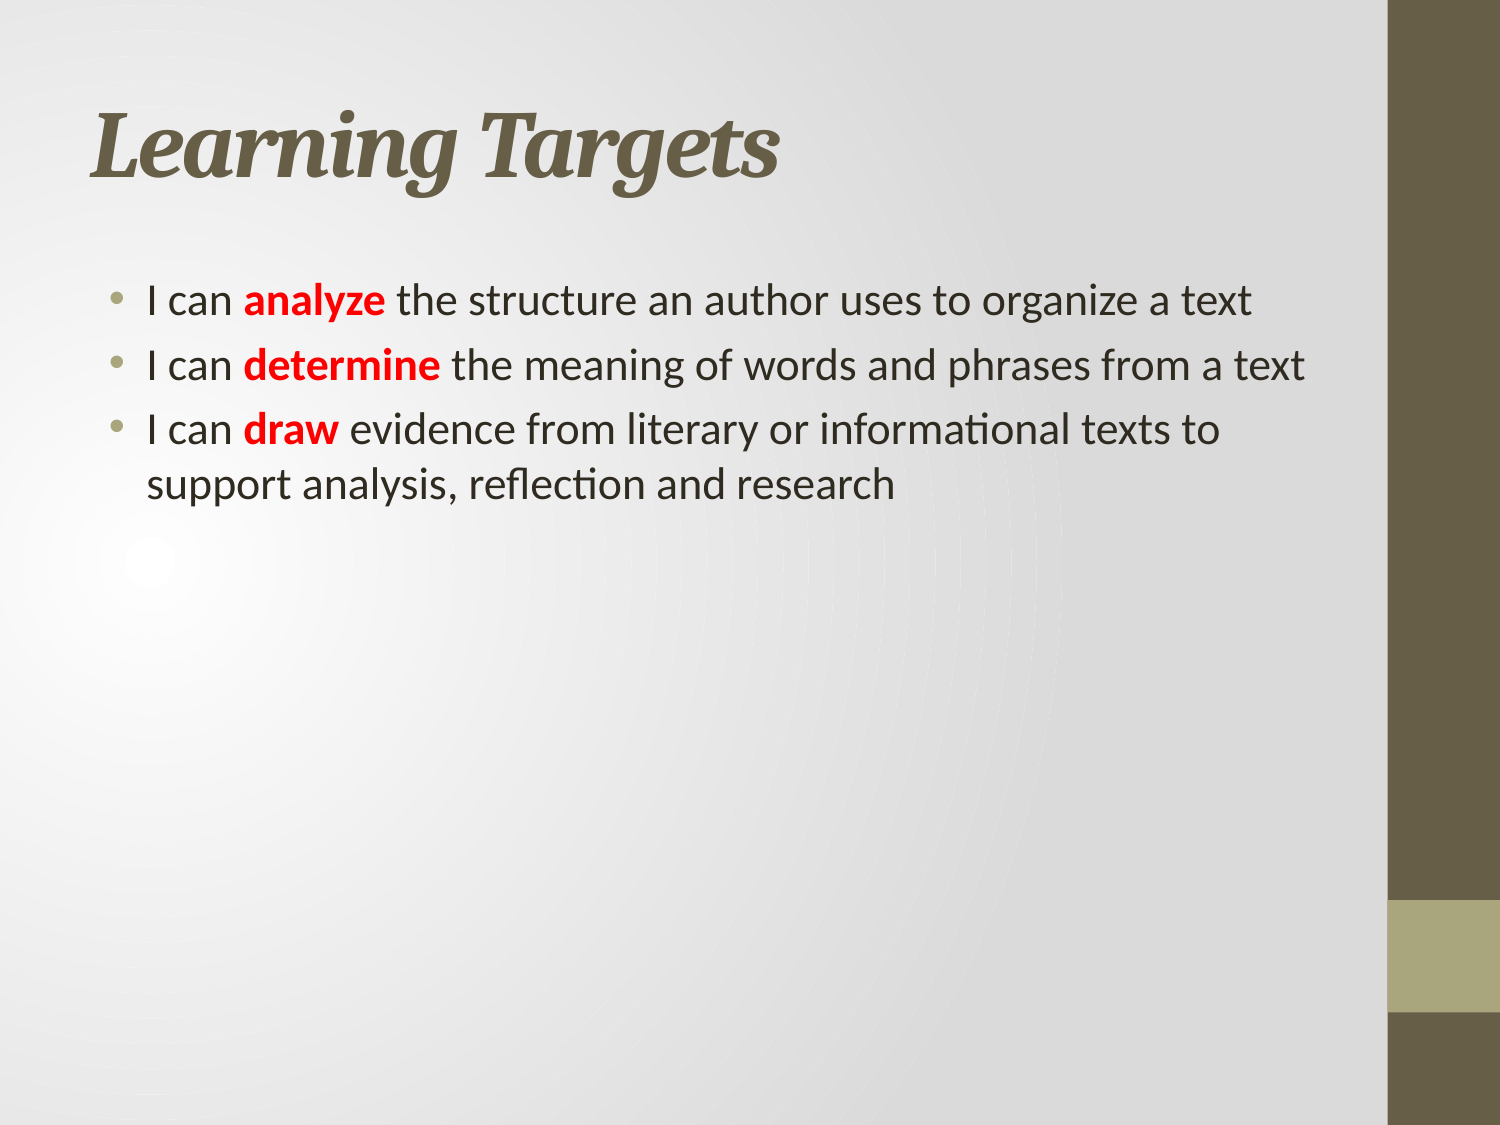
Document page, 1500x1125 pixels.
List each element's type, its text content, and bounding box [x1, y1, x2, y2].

title Learning Targets [75, 45, 1325, 233]
list I can analyze the structure an author uses to organize a text I can determine the meaning of words and phrases from a text I can draw evidence from literary or informational texts to support analysis, reflection and research [75, 262, 1325, 1050]
